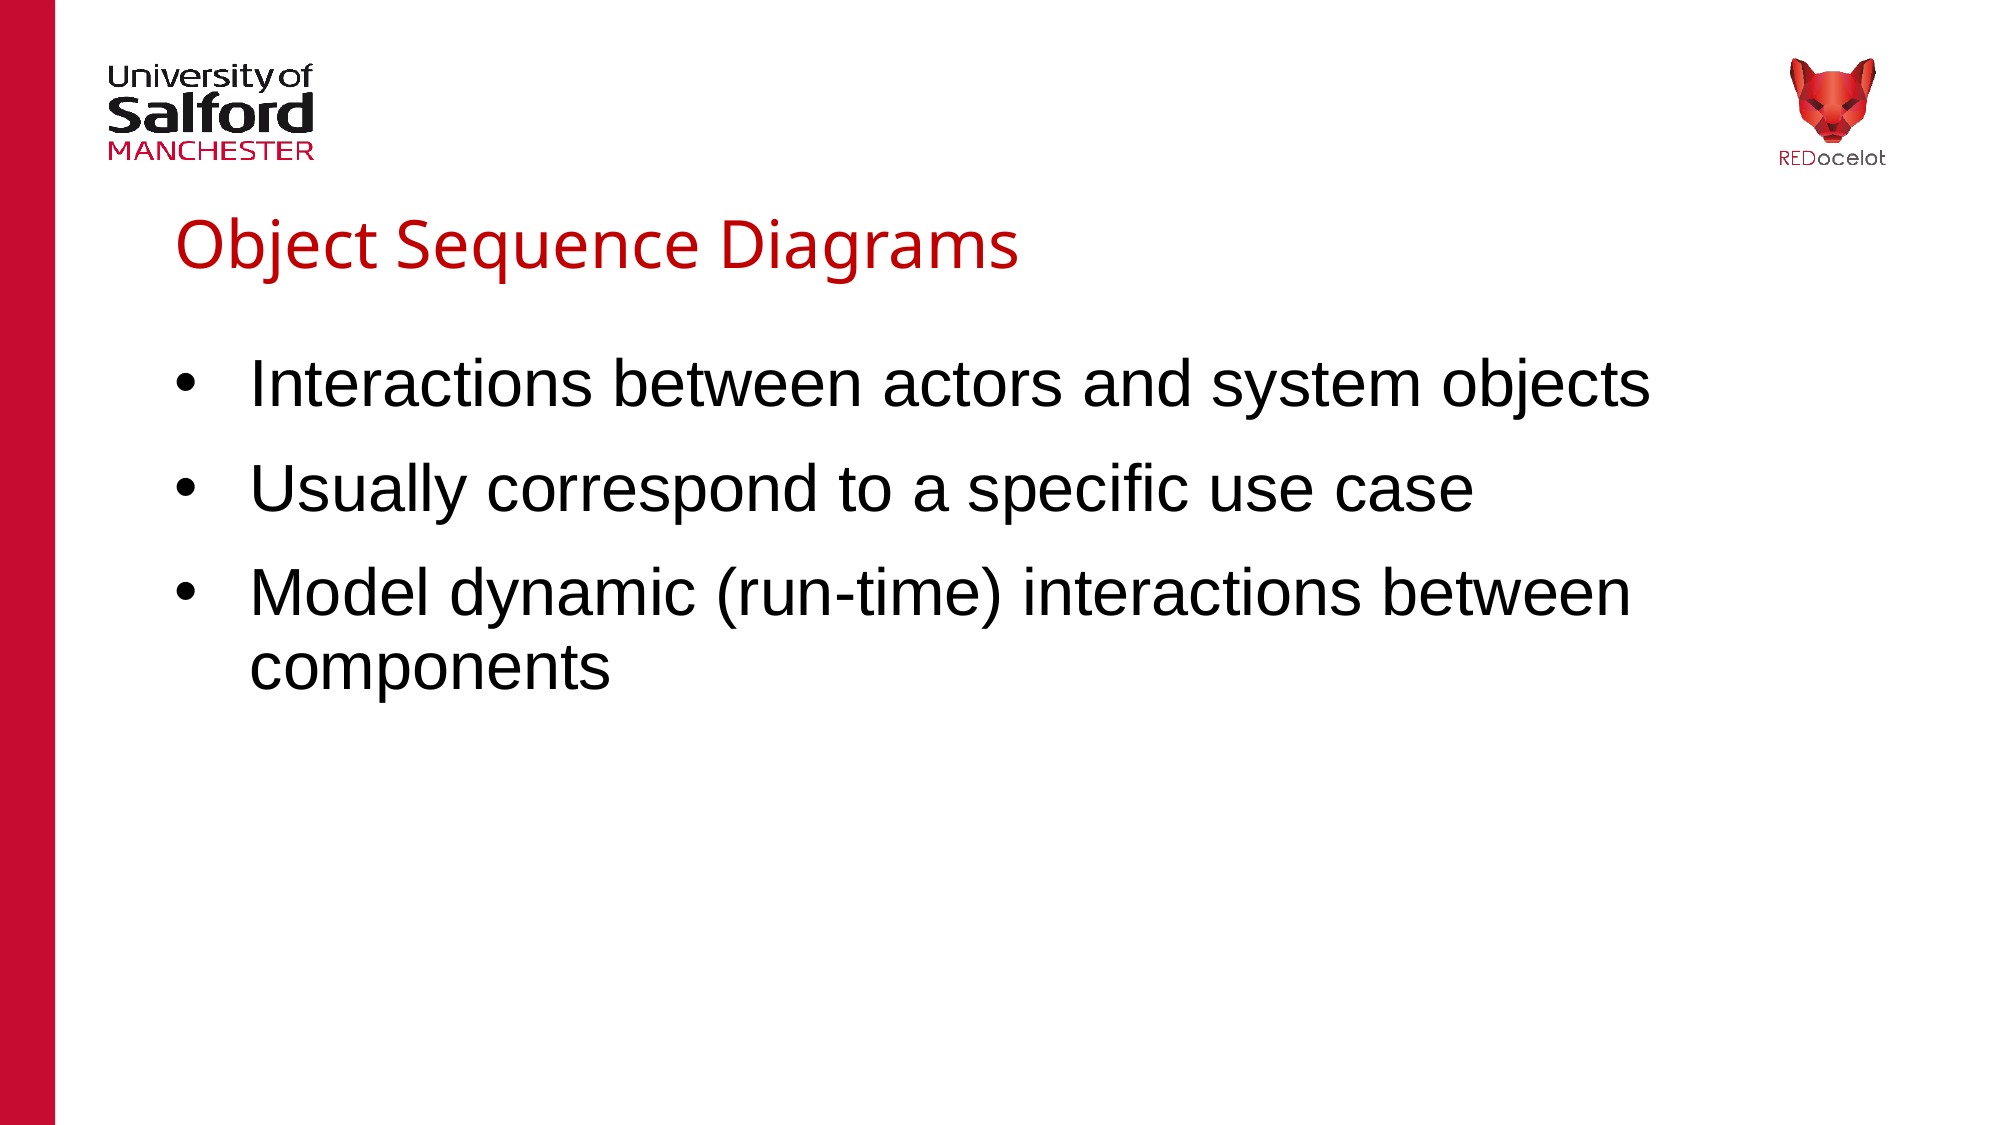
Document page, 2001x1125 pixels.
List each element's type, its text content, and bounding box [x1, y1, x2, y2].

title Object Sequence Diagrams [159, 201, 1899, 310]
picture [60, 27, 362, 196]
picture [1766, 43, 1899, 180]
list Interactions between actors and system objects Usually correspond to a specific use case Model dynamic (run-time) interactions between components [159, 340, 1899, 1004]
